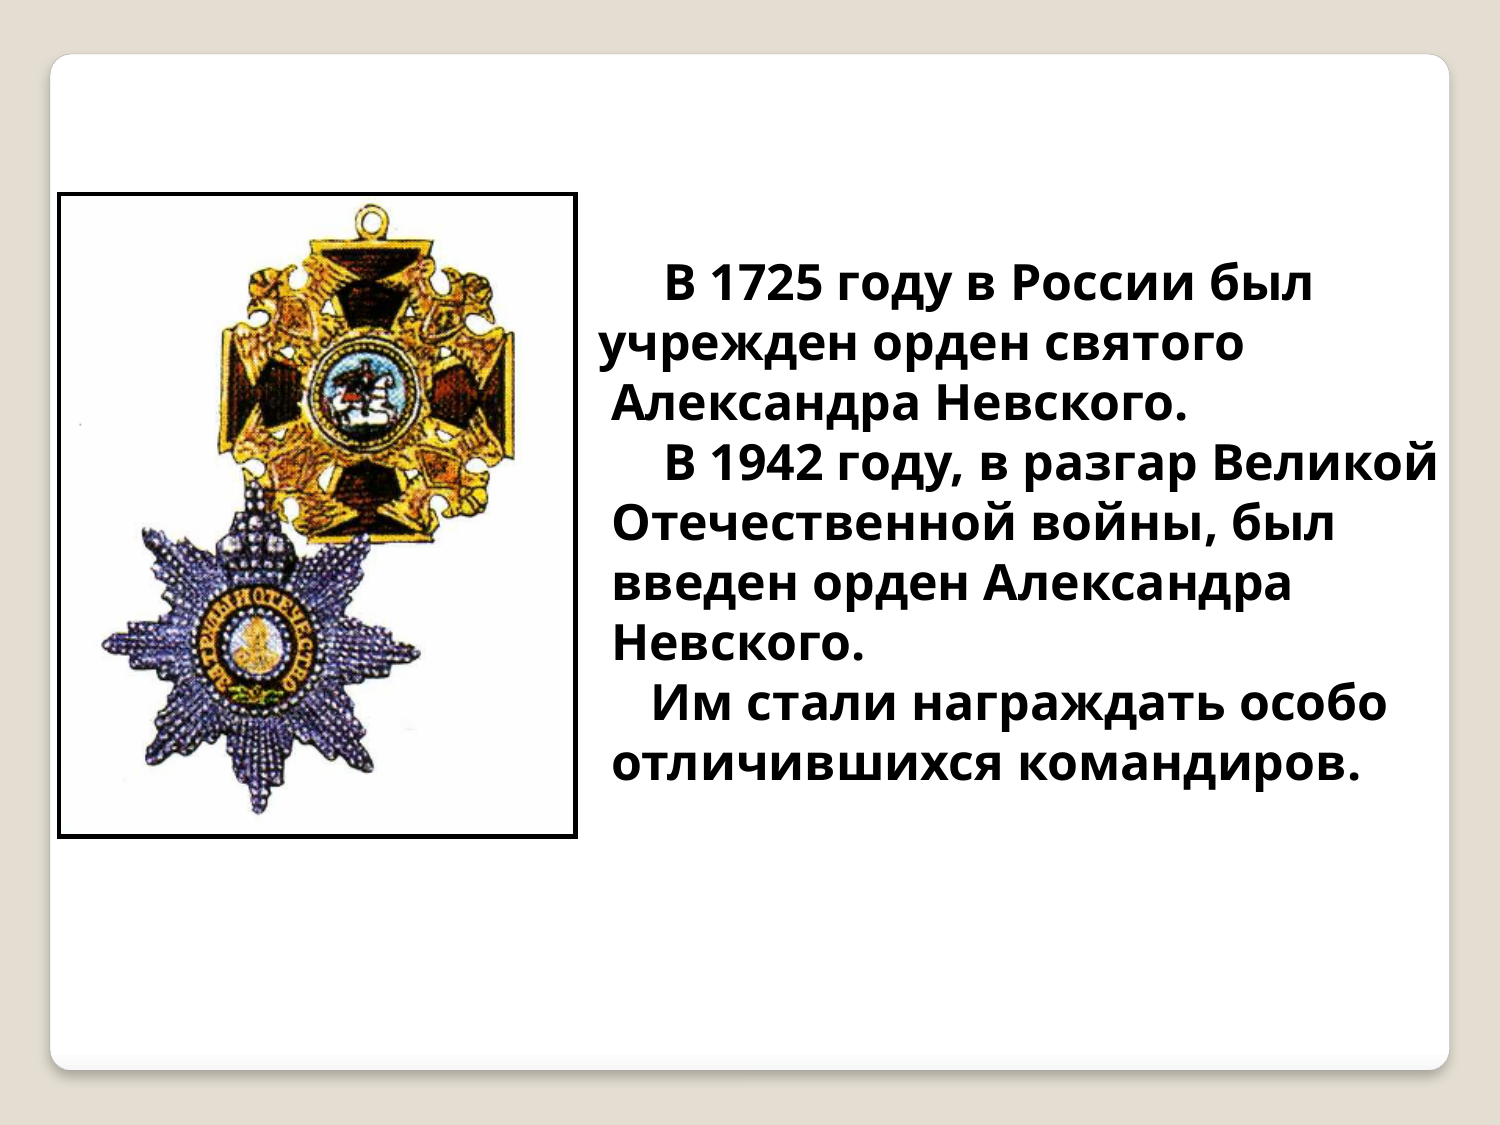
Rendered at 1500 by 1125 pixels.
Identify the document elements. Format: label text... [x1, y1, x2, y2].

text_box В 1725 году в России был учрежден орден святого Александра Невского. В 1942 году, в разгар Великой Отечественной войны, был введен орден Александра Невского. Им стали награждать особо отличившихся командиров. [583, 243, 1455, 799]
picture [60, 196, 574, 835]
